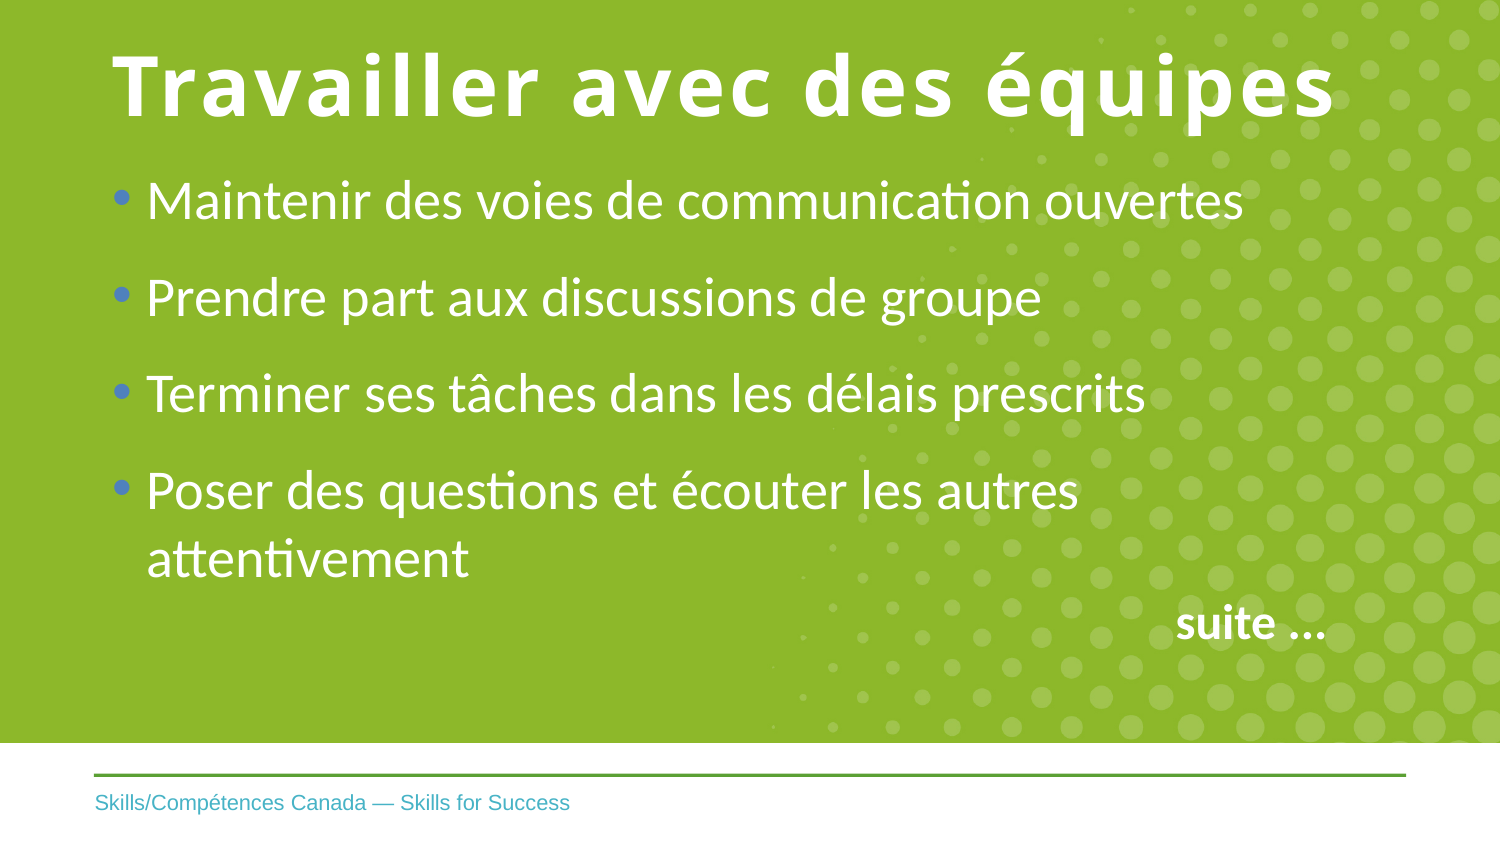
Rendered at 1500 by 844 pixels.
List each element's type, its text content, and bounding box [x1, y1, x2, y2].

picture [0, 0, 1500, 743]
list Maintenir des voies de communication ouvertes Prendre part aux discussions de groupe Terminer ses tâches dans les délais prescrits Poser des questions et écouter les autres attentivement suite ... [97, 163, 1343, 674]
title Travailler avec des équipes [96, 25, 1500, 163]
